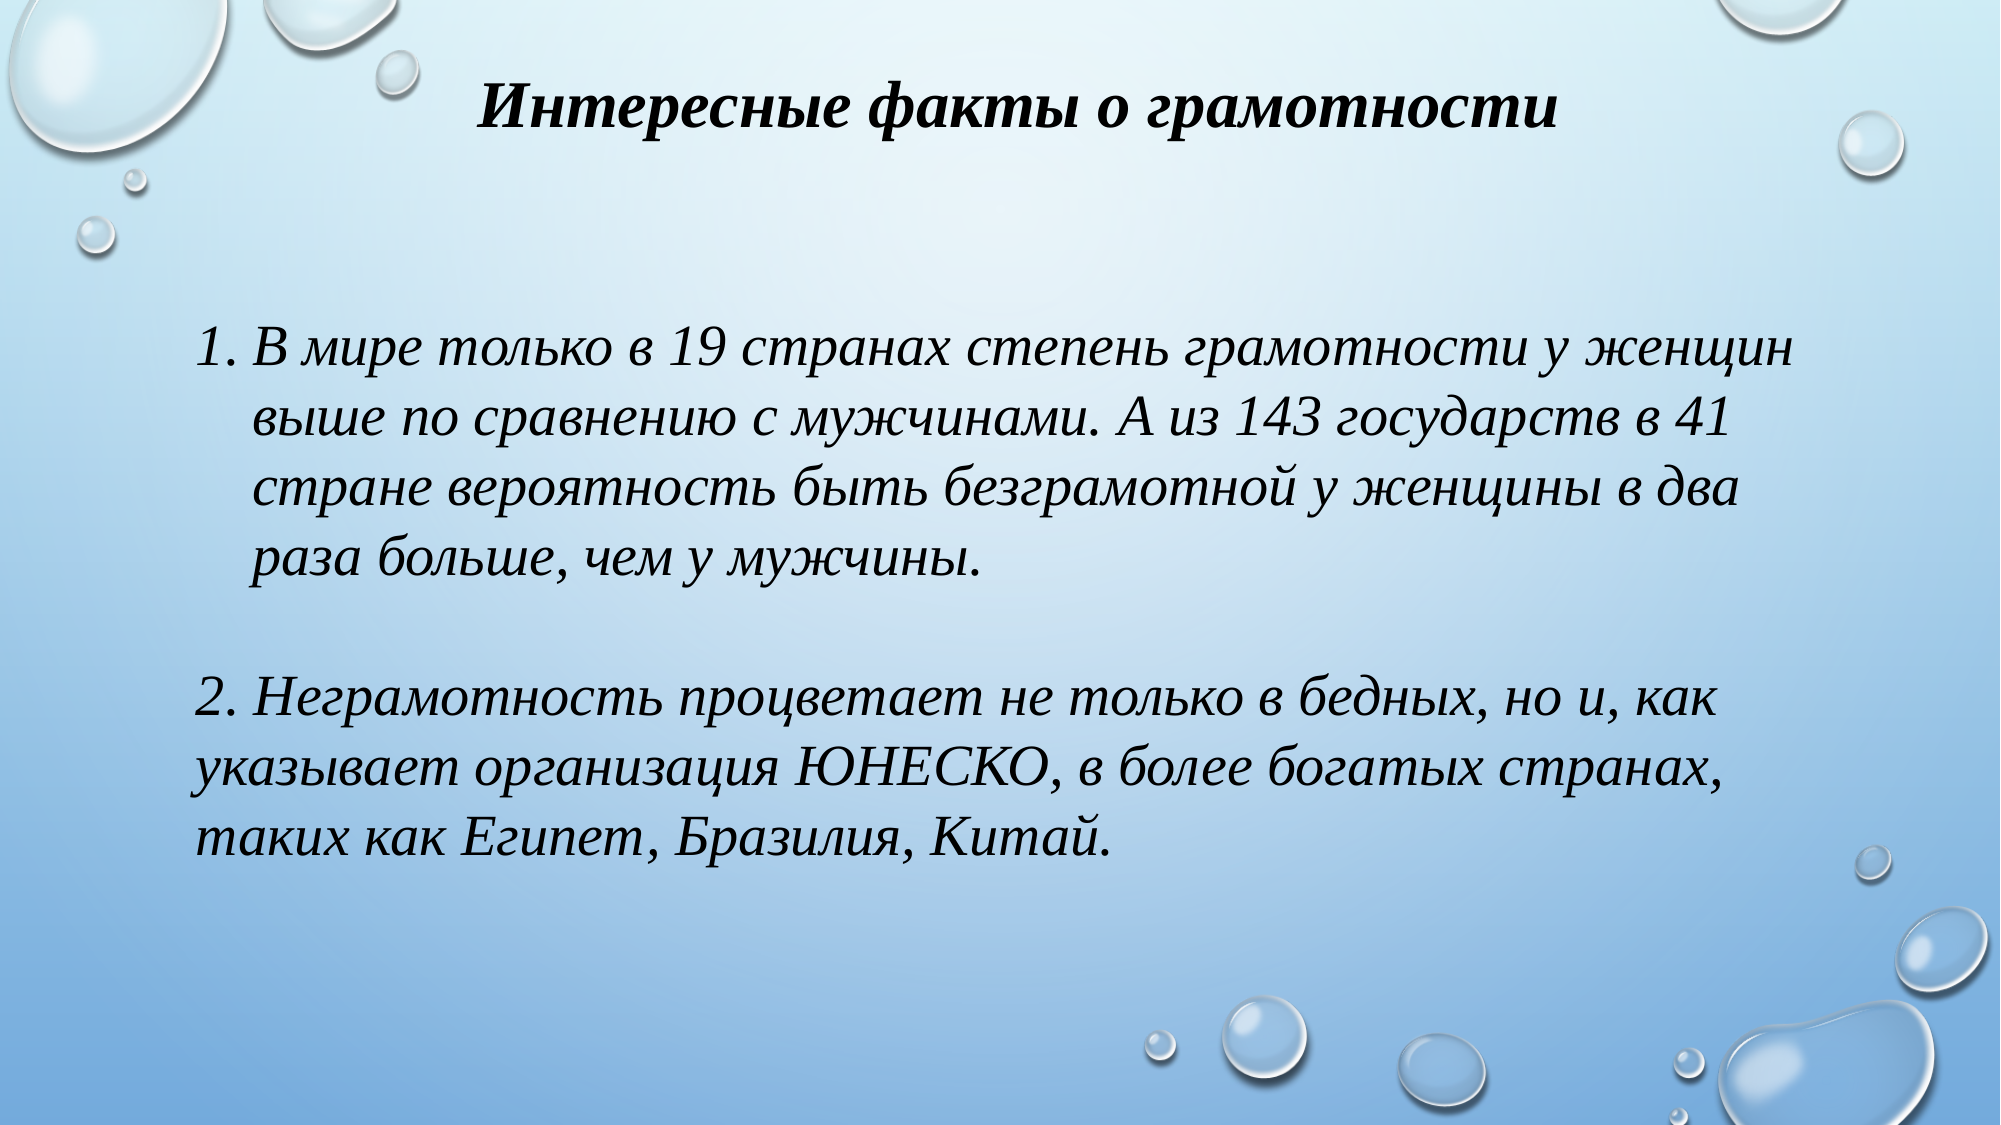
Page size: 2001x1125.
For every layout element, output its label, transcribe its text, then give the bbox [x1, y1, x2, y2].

picture [0, 0, 2000, 1125]
text_box Интересные факты о грамотности [462, 53, 1593, 149]
text_box В мире только в 19 странах степень грамотности у женщин выше по сравнению с мужчинами. А из 143 государств в 41 стране вероятность быть безграмотной у женщины в два раза больше, чем у мужчины. 2. Неграмотность процветает не только в бедных, но и, как указывает организация ЮНЕСКО, в более богатых странах, таких как Египет, Бразилия, Китай. [181, 300, 1878, 875]
